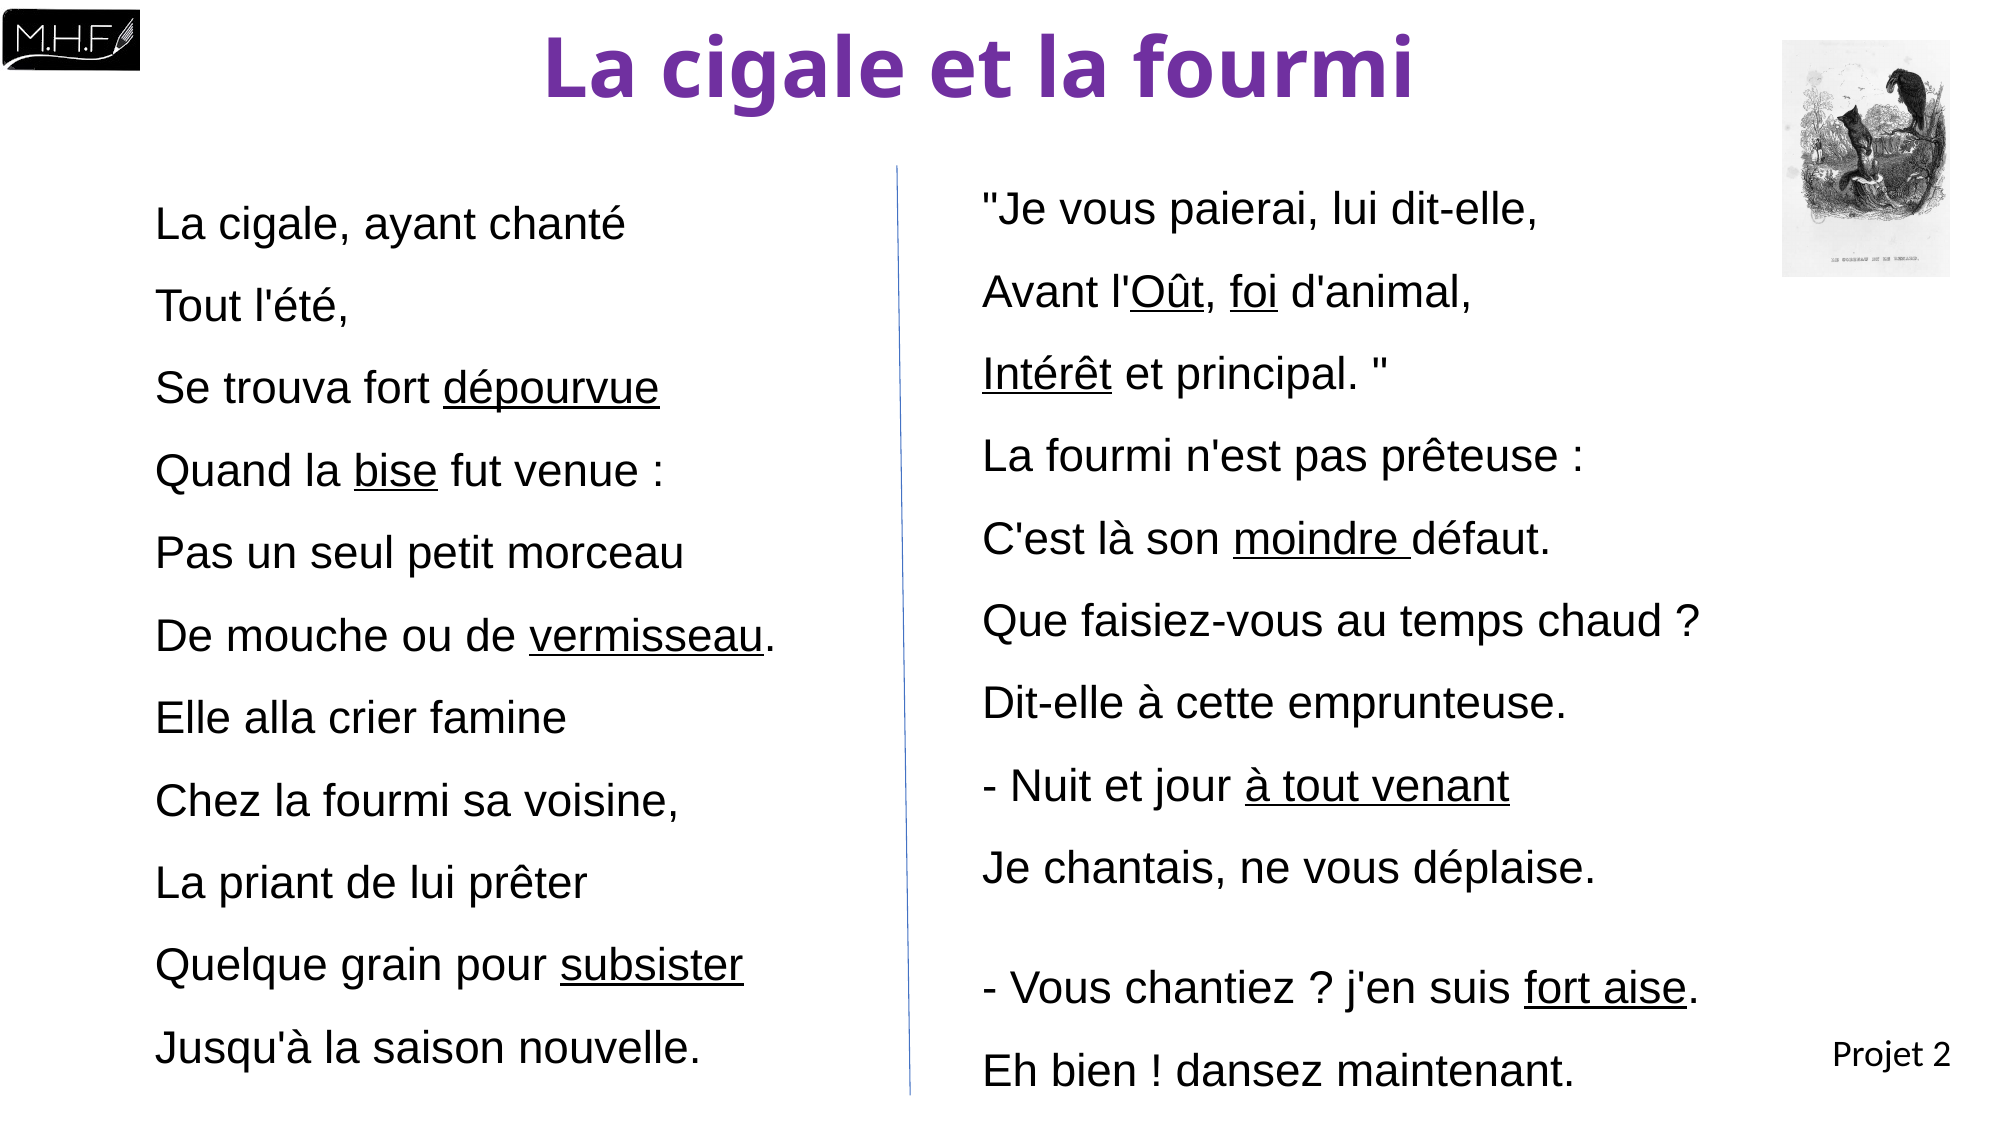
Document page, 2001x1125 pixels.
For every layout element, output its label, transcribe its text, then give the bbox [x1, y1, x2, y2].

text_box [896, 165, 911, 1096]
picture [1782, 40, 1950, 277]
picture [0, 7, 140, 74]
text_box "Je vous paierai, lui dit-elle, Avant l'Oût, foi d'animal, Intérêt et principal. " La fourmi n'est pas prêteuse : C'est là son moindre défaut. Que faisiez-vous au temps chaud ? Dit-elle à cette emprunteuse. - Nuit et jour à tout venant Je chantais, ne vous déplaise. - Vous chantiez ? j'en suis fort aise. Eh bien ! dansez maintenant. [967, 143, 1783, 1125]
title La cigale et la fourmi [225, 29, 1734, 112]
text_box Projet 2 [1783, 1021, 1967, 1082]
list La cigale, ayant chanté Tout l'été, Se trouva fort dépourvue Quand la bise fut venue : Pas un seul petit morceau De mouche ou de vermisseau. Elle alla crier famine Chez la fourmi sa voisine, La priant de lui prêter Quelque grain pour subsister Jusqu'à la saison nouvelle. [139, 158, 848, 1125]
